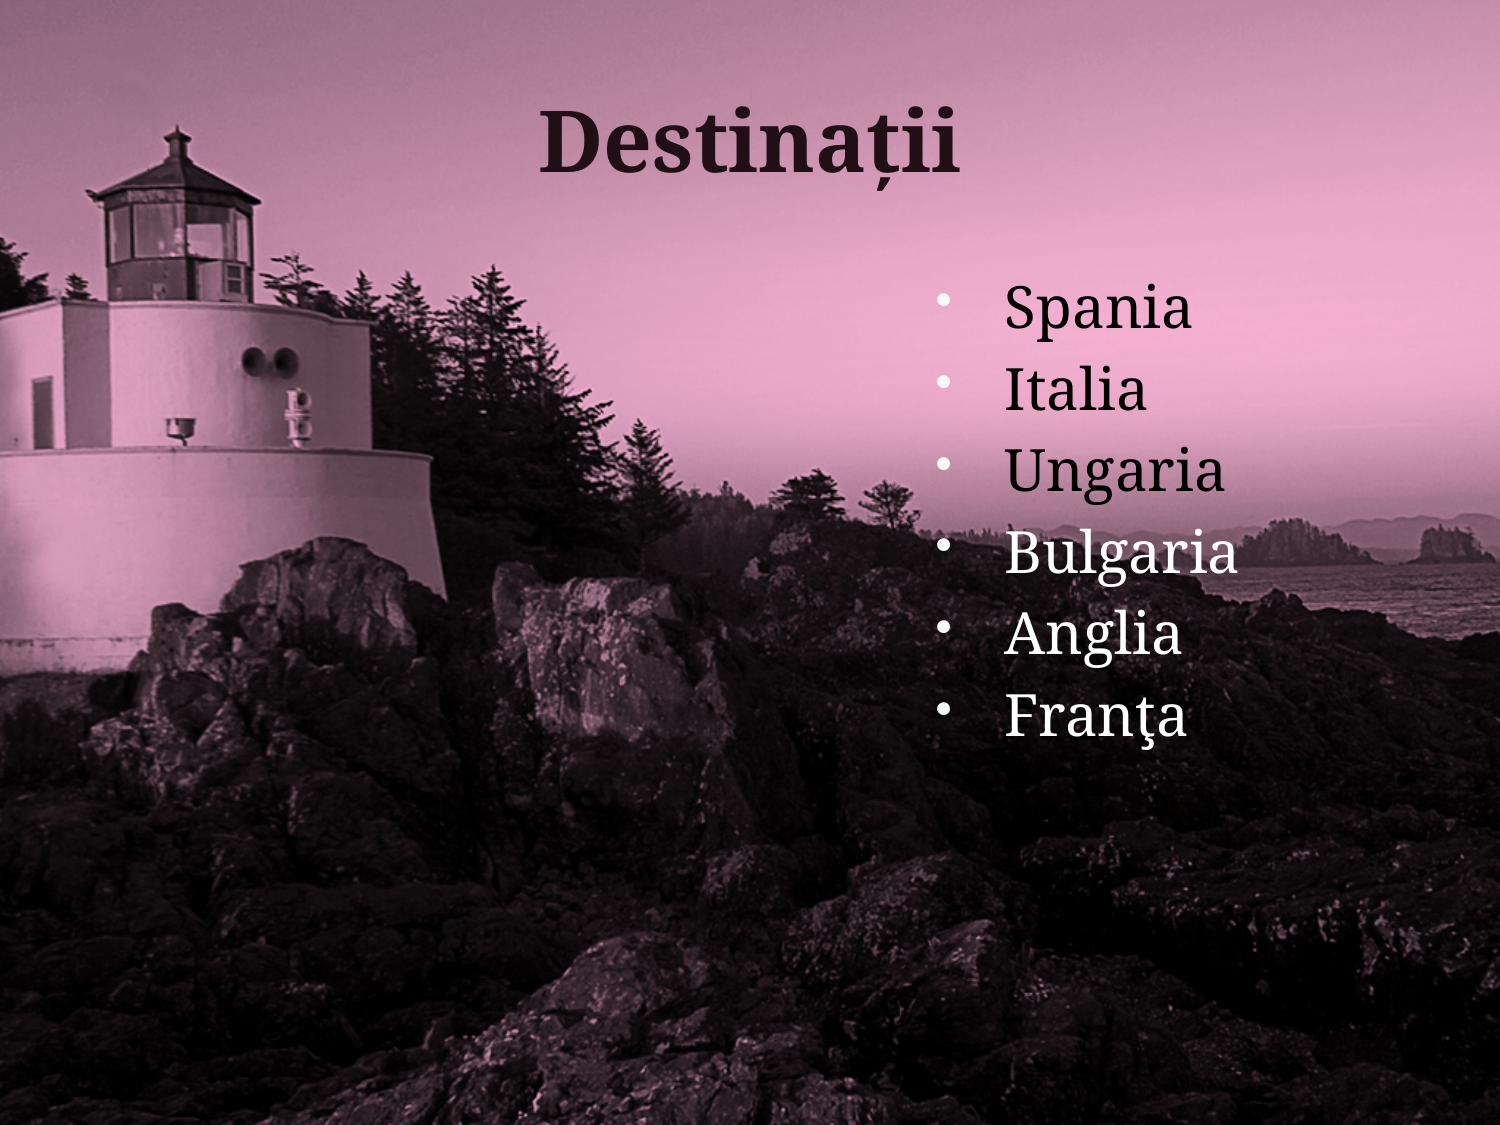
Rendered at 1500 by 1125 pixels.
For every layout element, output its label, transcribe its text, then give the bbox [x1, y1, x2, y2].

list Spania Italia Ungaria Bulgaria Anglia Franţa [900, 262, 1363, 1035]
title Destinații [75, 45, 1425, 233]
